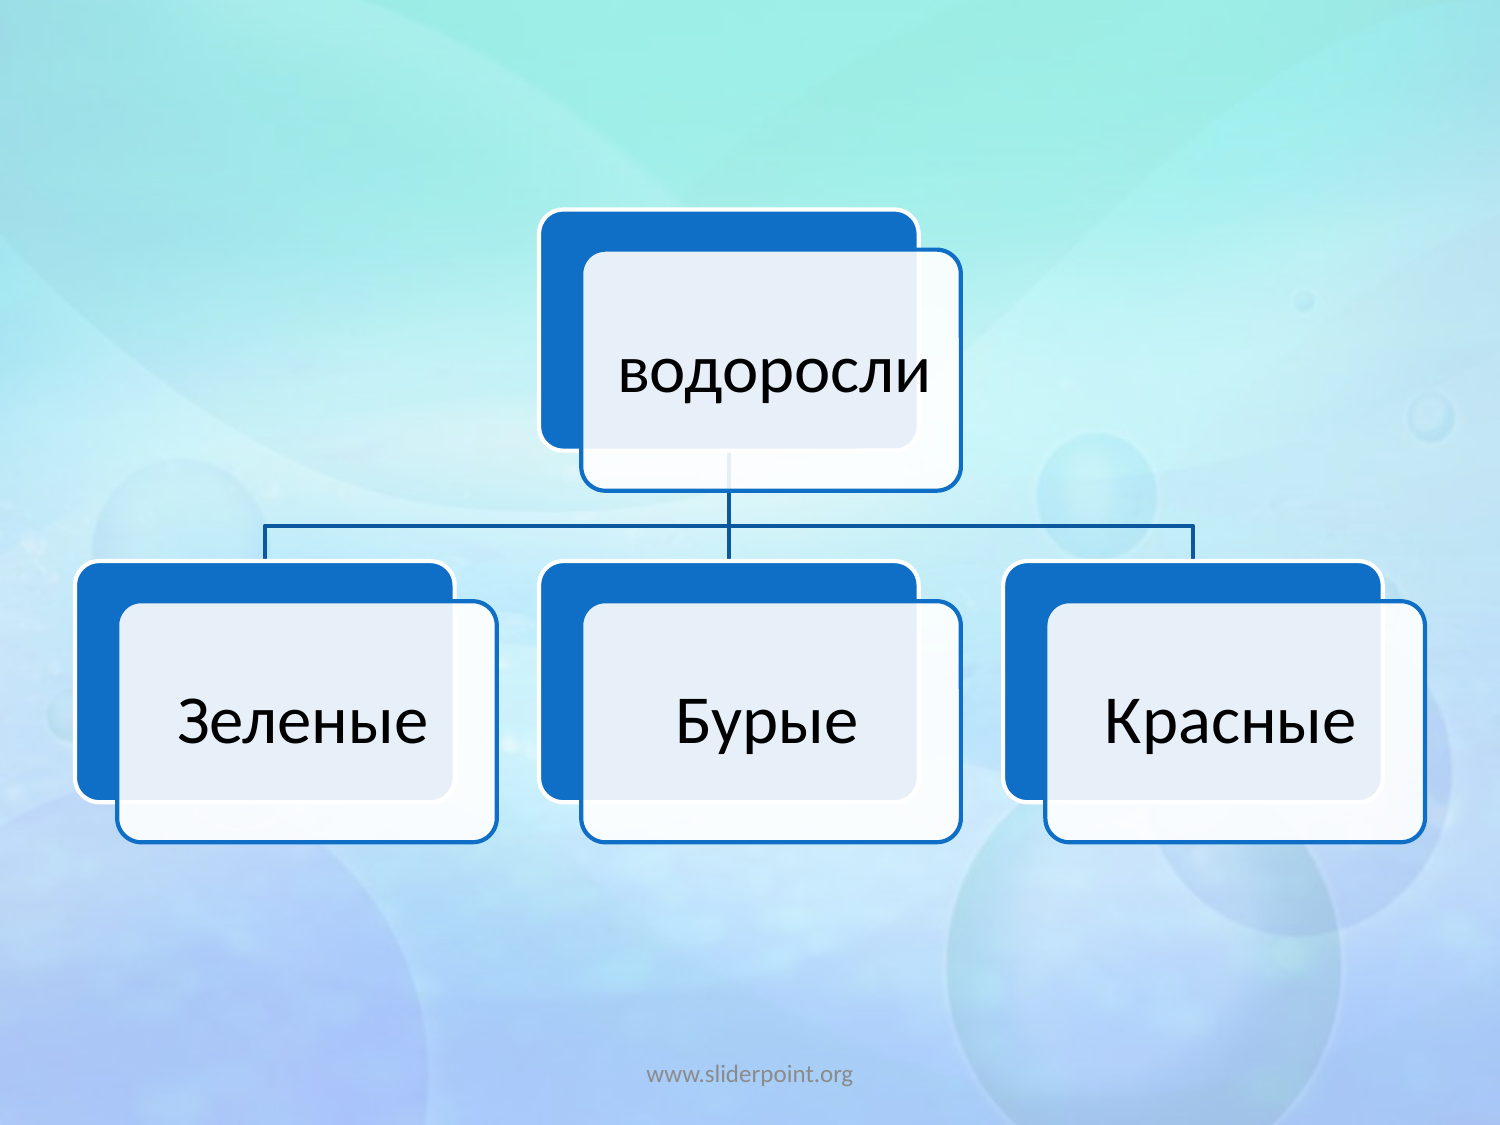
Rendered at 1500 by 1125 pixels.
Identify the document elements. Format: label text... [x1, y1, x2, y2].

footer www.sliderpoint.org [512, 1042, 988, 1103]
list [74, 46, 1426, 1006]
